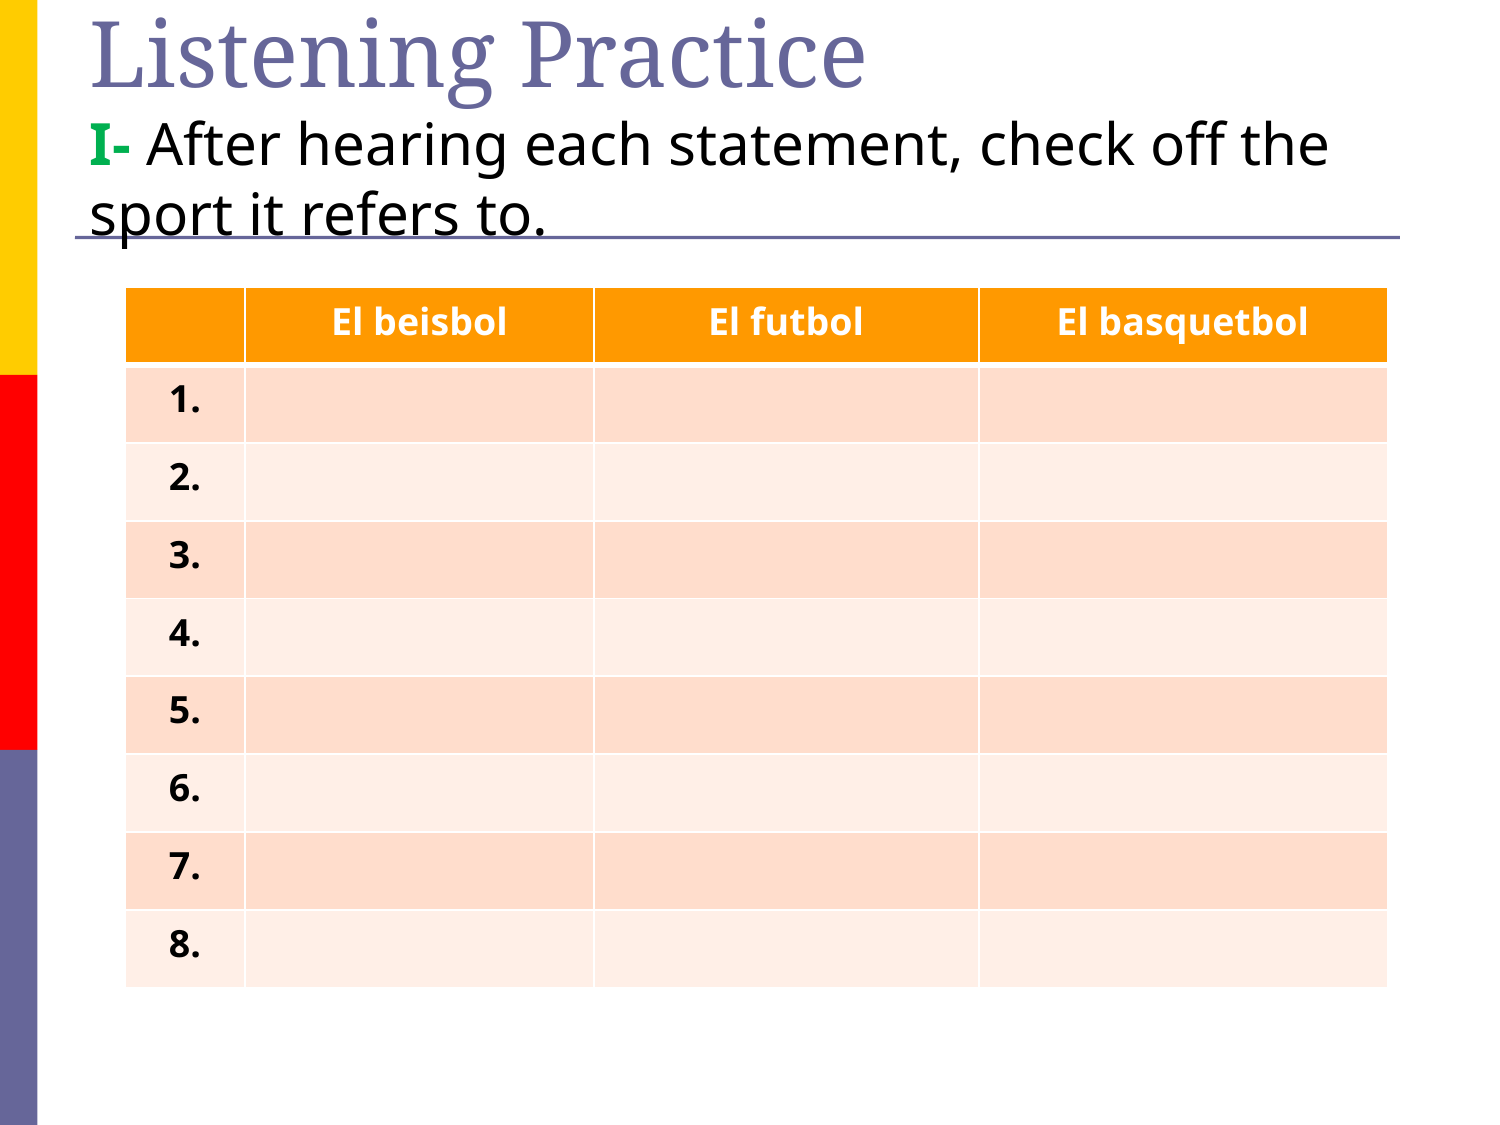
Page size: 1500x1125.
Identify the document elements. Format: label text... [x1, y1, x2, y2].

table_cell [595, 911, 978, 987]
table_cell [246, 911, 593, 987]
table_cell [595, 599, 978, 675]
table_cell [246, 677, 593, 753]
table_cell 3. [126, 522, 244, 598]
table_cell [595, 677, 978, 753]
table_cell [595, 368, 978, 442]
table_cell [246, 444, 593, 520]
table_cell [980, 755, 1387, 831]
table_cell [595, 755, 978, 831]
table_header El beisbol [246, 288, 593, 362]
table_cell 6. [126, 755, 244, 831]
table_cell 4. [126, 599, 244, 675]
text_box I- After hearing each statement, check off the sport it refers to. [74, 99, 1425, 844]
table_cell [980, 677, 1387, 753]
table_header El basquetbol [980, 288, 1387, 362]
table_cell [980, 833, 1387, 909]
table_cell [595, 833, 978, 909]
table_cell 5. [126, 677, 244, 753]
table_cell 8. [126, 911, 244, 987]
table_cell 2. [126, 444, 244, 520]
table_header [126, 288, 244, 362]
table_cell [980, 368, 1387, 442]
table_cell [980, 522, 1387, 598]
text_box Listening Practice [74, 0, 1425, 99]
table_cell [246, 599, 593, 675]
table_cell [595, 444, 978, 520]
table_cell [246, 368, 593, 442]
table_cell [246, 522, 593, 598]
table_cell 7. [126, 833, 244, 909]
table_header El futbol [595, 288, 978, 362]
table_cell [980, 911, 1387, 987]
table_cell 1. [126, 368, 244, 442]
table_cell [246, 755, 593, 831]
table_cell [246, 833, 593, 909]
table_cell [595, 522, 978, 598]
table_cell [980, 444, 1387, 520]
table_cell [980, 599, 1387, 675]
